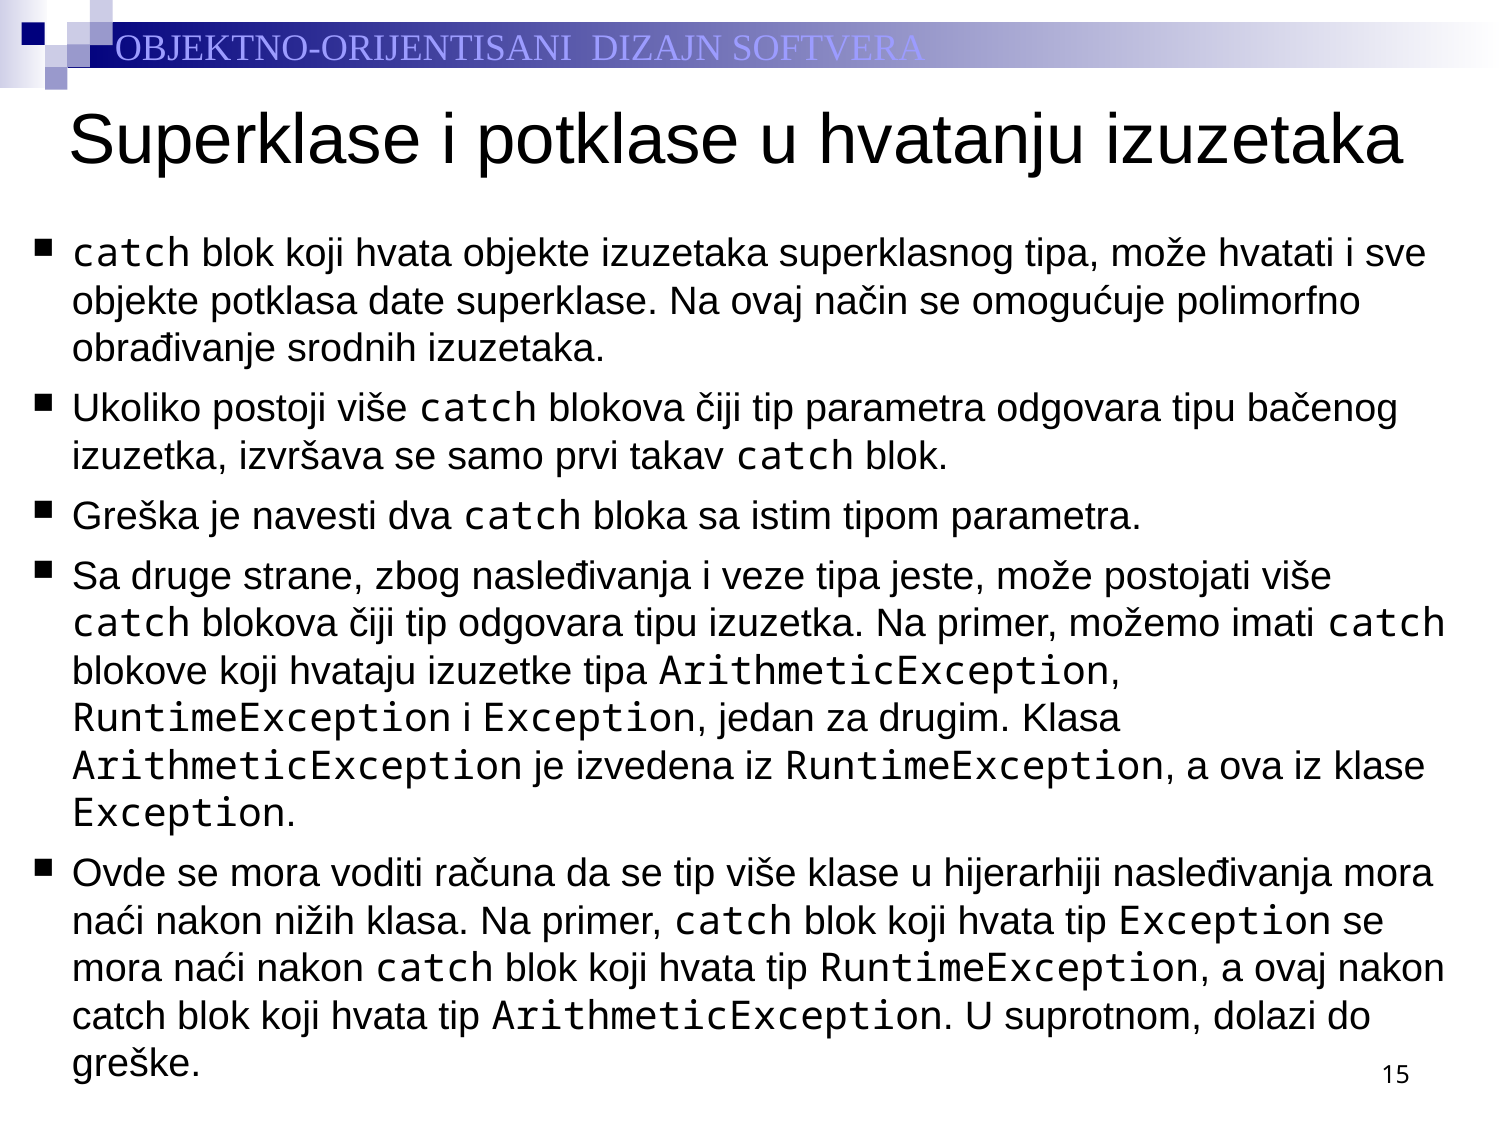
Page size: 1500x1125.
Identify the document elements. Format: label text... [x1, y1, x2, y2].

text_box catch blok koji hvata objekte izuzetaka superklasnog tipa, može hvatati i sve objekte potklasa date superklase. Na ovaj način se omogućuje polimorfno obrađivanje srodnih izuzetaka. Ukoliko postoji više catch blokova čiji tip parametra odgovara tipu bačenog izuzetka, izvršava se samo prvi takav catch blok. Greška je navesti dva catch bloka sa istim tipom parametra. Sa druge strane, zbog nasleđivanja i veze tipa jeste, može postojati više catch blokova čiji tip odgovara tipu izuzetka. Na primer, možemo imati catch blokove koji hvataju izuzetke tipa ArithmeticException, RuntimeException i Exception, jedan za drugim. Klasa ArithmeticException je izvedena iz RuntimeException, a ova iz klase Exception. Ovde se mora voditi računa da se tip više klase u hijerarhiji nasleđivanja mora naći nakon nižih klasa. Na primer, catch blok koji hvata tip Exception se mora naći nakon catch blok koji hvata tip RuntimeException, a ovaj nakon catch blok koji hvata tip ArithmeticException. U suprotnom, dolazi do greške. [17, 219, 1477, 1059]
title Superklase i potklase u hvatanju izuzetaka [53, 86, 1477, 185]
slide_number 15 [1074, 1024, 1426, 1101]
